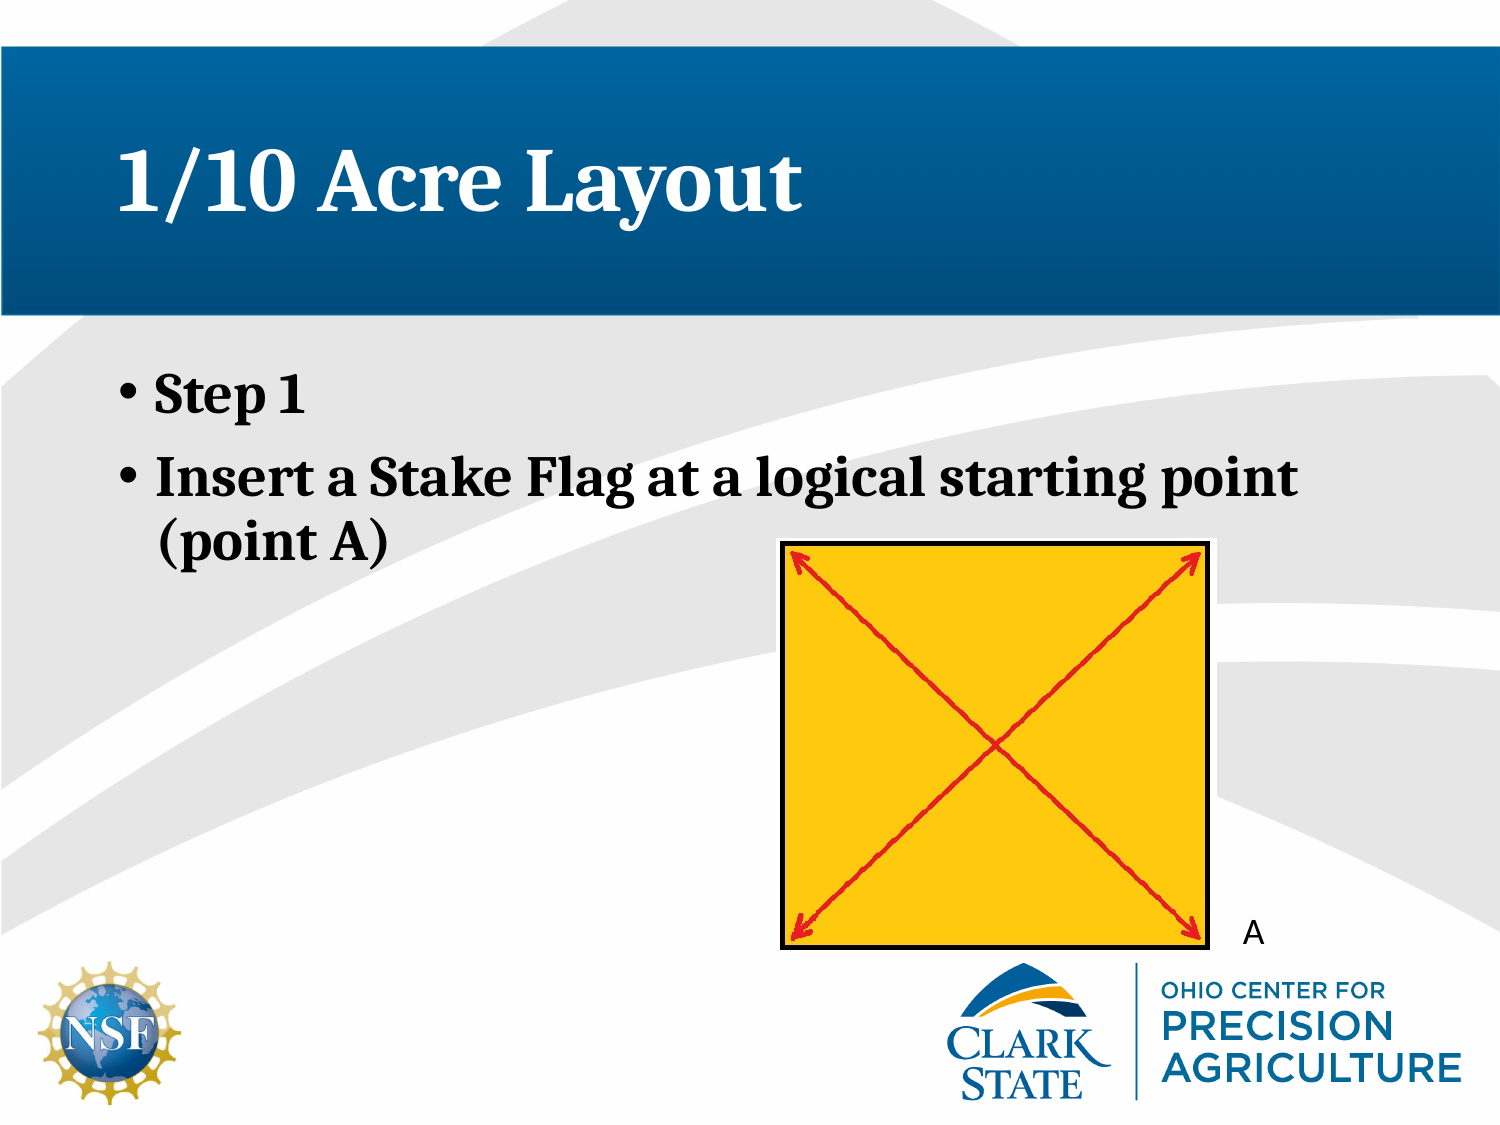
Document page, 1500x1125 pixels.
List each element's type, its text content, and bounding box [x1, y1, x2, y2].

text_box A [1228, 899, 1285, 960]
picture [0, 0, 1500, 1125]
picture [4, 49, 1500, 313]
list Step 1 Insert a Stake Flag at a logical starting point (point A) [103, 355, 1397, 585]
title 1/10 Acre Layout [103, 50, 1397, 313]
